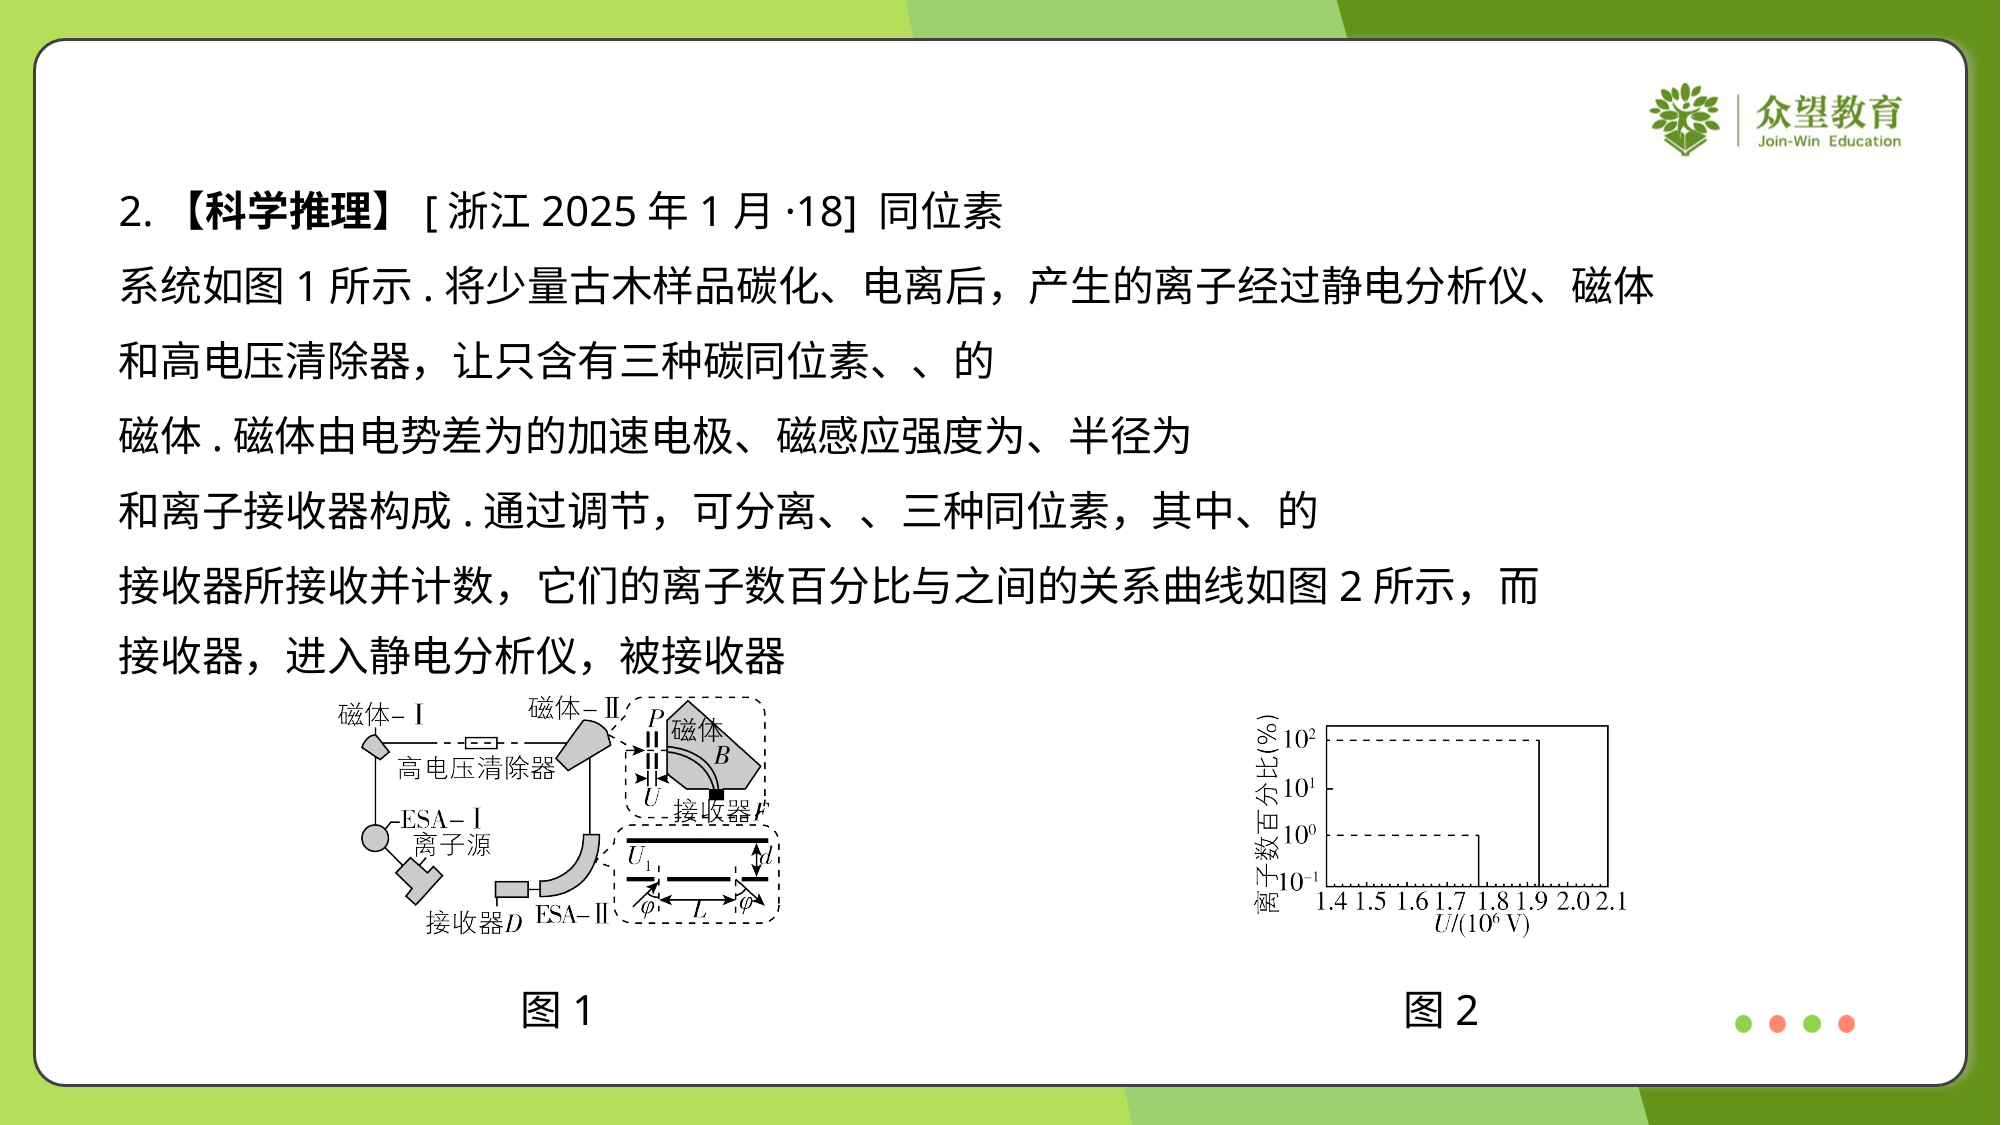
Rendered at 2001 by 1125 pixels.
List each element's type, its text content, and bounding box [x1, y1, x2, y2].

text_box 图1 [520, 961, 597, 1028]
picture [0, 0, 2000, 1125]
text_box 图2 [1403, 961, 1480, 1028]
